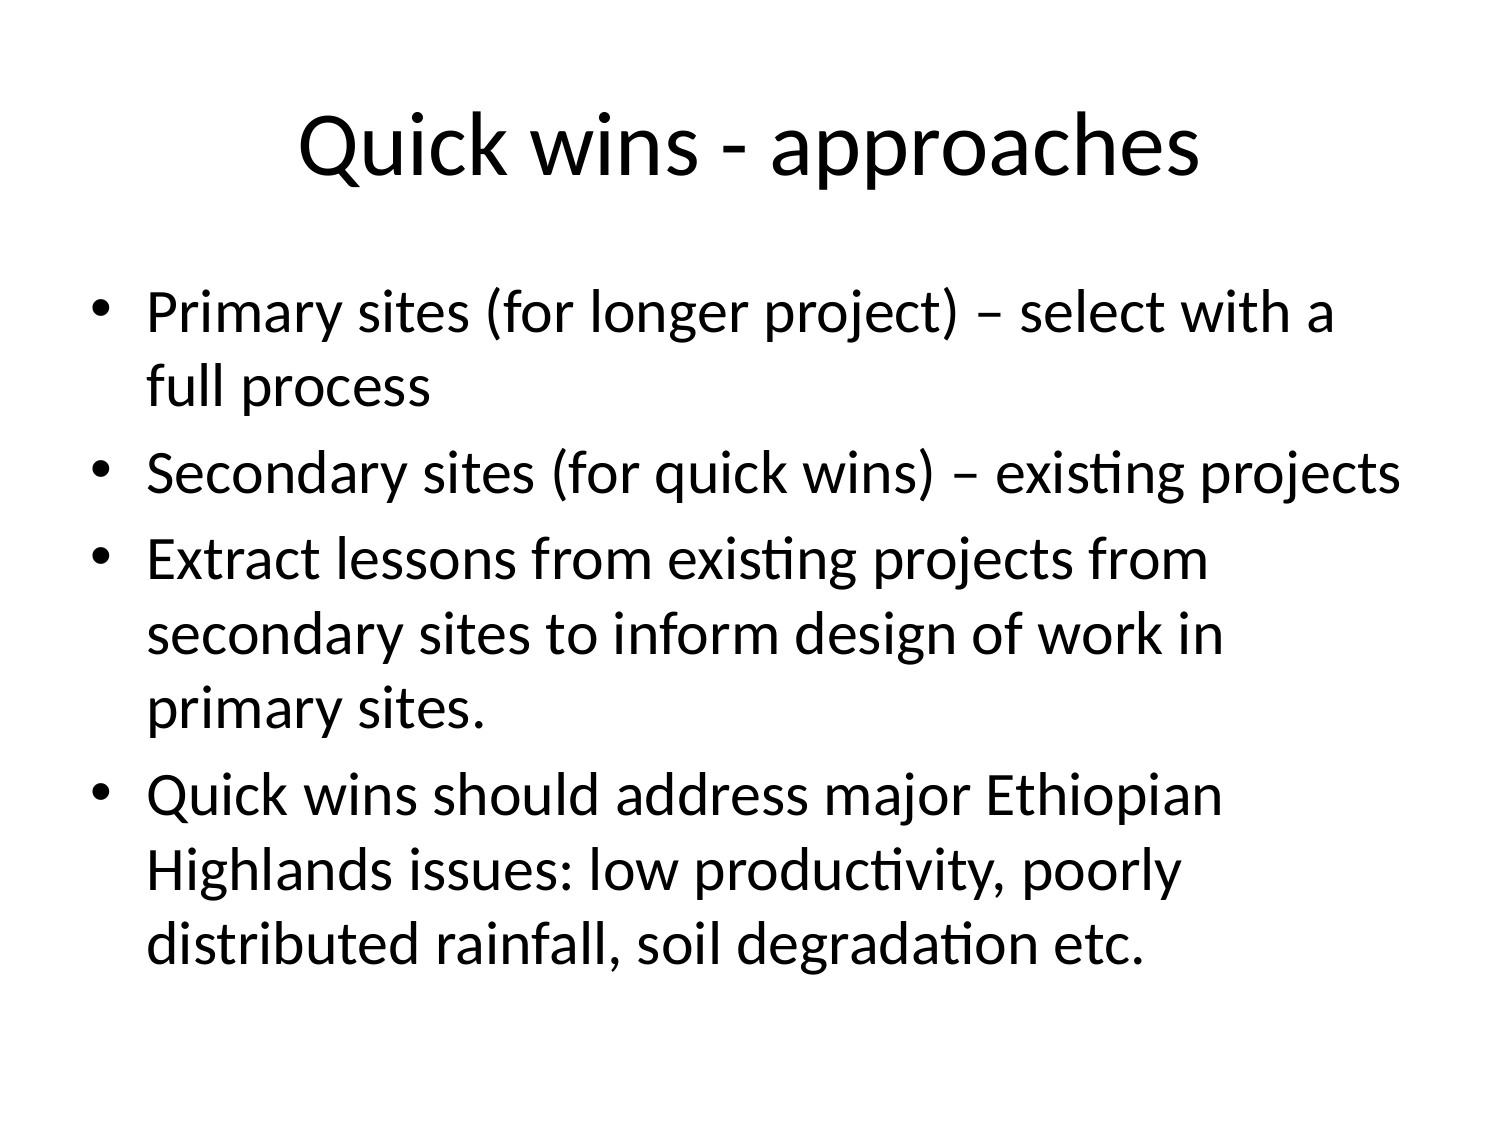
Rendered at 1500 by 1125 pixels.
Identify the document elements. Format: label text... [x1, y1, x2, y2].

list Primary sites (for longer project) – select with a full process Secondary sites (for quick wins) – existing projects Extract lessons from existing projects from secondary sites to inform design of work in primary sites. Quick wins should address major Ethiopian Highlands issues: low productivity, poorly distributed rainfall, soil degradation etc. [75, 262, 1425, 1005]
title Quick wins - approaches [75, 45, 1425, 233]
